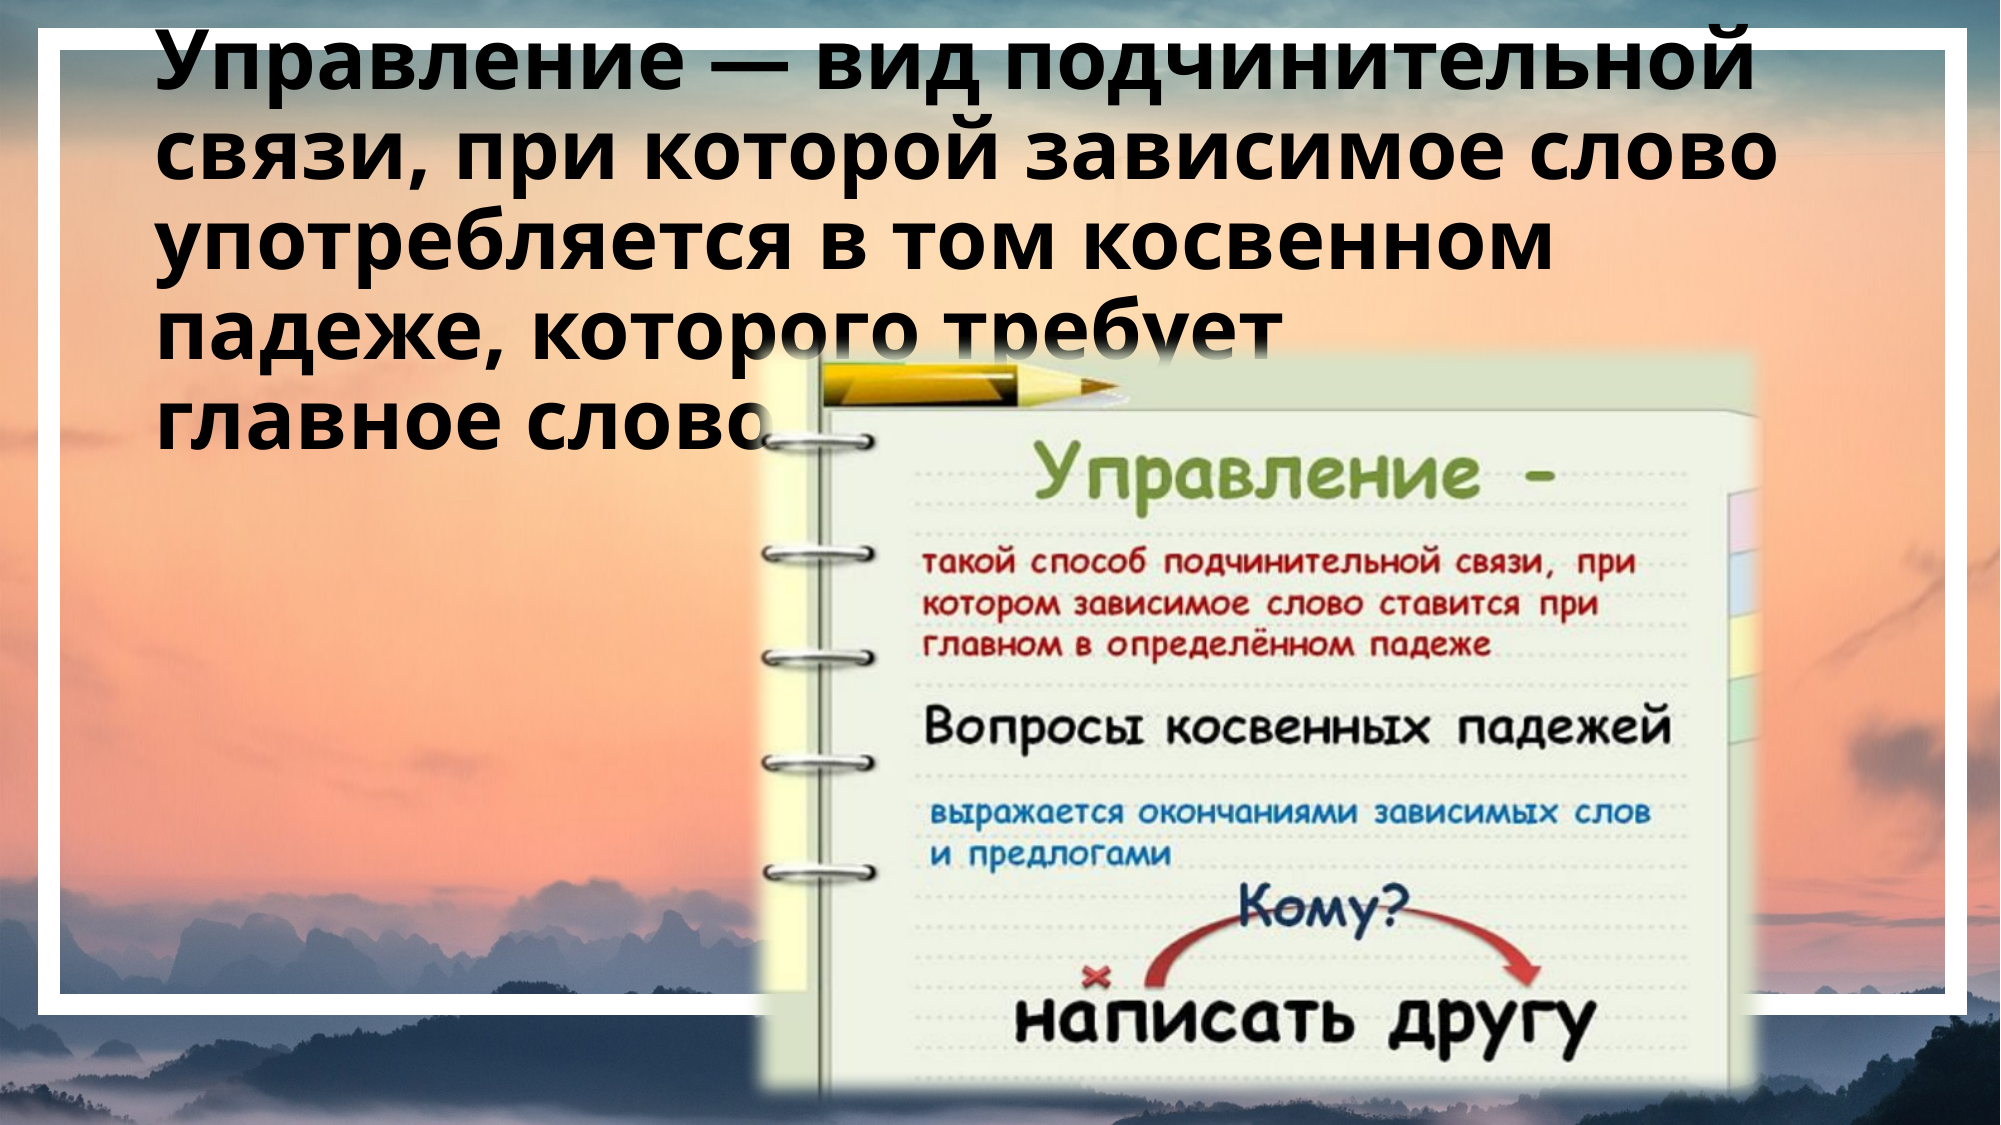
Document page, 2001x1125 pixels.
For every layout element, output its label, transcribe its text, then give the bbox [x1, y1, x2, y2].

picture [0, 0, 2000, 1125]
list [743, 334, 1773, 1107]
title Управление — вид подчинительной связи, при которой зависимое слово употребляется в том косвенном падеже, которого требует главное слово. [139, 89, 1944, 396]
